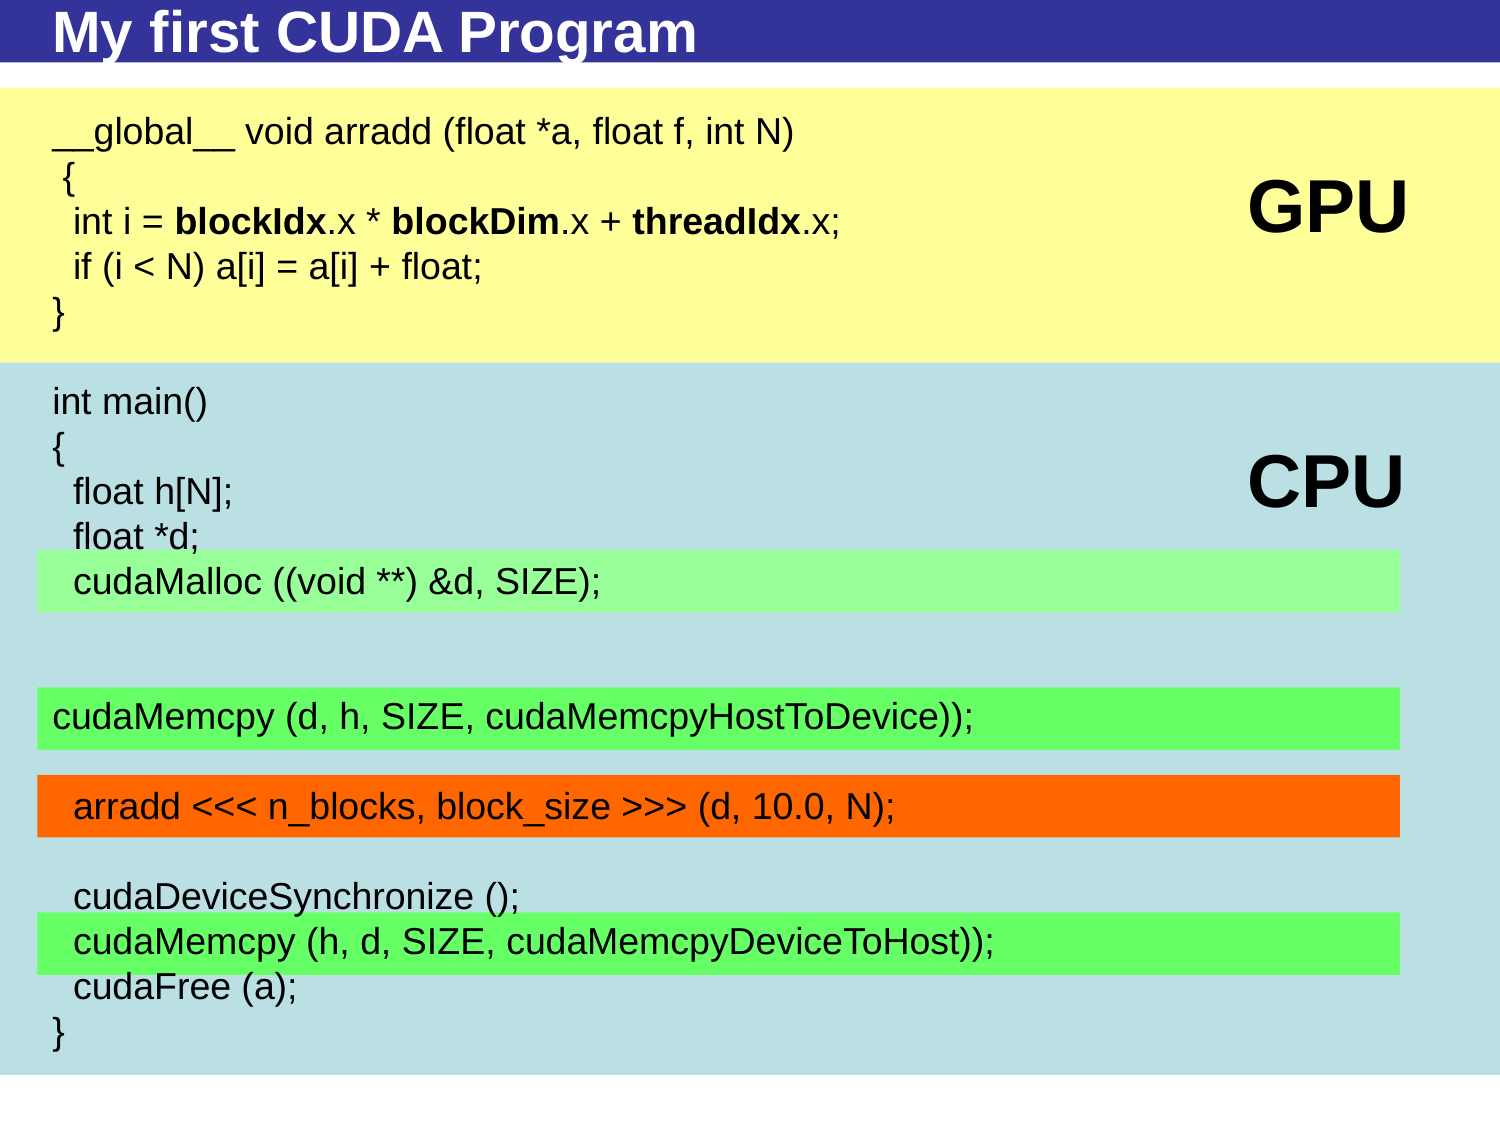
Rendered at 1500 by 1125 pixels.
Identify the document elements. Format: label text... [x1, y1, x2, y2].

text_box [0, 87, 1500, 363]
text_box CPU [1232, 424, 1421, 530]
title My first CUDA Program [37, 7, 1426, 51]
text_box GPU [1232, 149, 1425, 255]
text_box [0, 363, 1500, 1075]
text_box __global__ void arradd (float *a, float f, int N) { int i = blockIdx.x * blockDim.x + threadIdx.x; if (i < N) a[i] = a[i] + float; } int main() { float h[N]; float *d; cudaMalloc ((void **) &d, SIZE); cudaMemcpy (d, h, SIZE, cudaMemcpyHostToDevice)); arradd <<< n_blocks, block_size >>> (d, 10.0, N); cudaDeviceSynchronize (); cudaMemcpy (h, d, SIZE, cudaMemcpyDeviceToHost)); cudaFree (a); } [37, 99, 1450, 1060]
